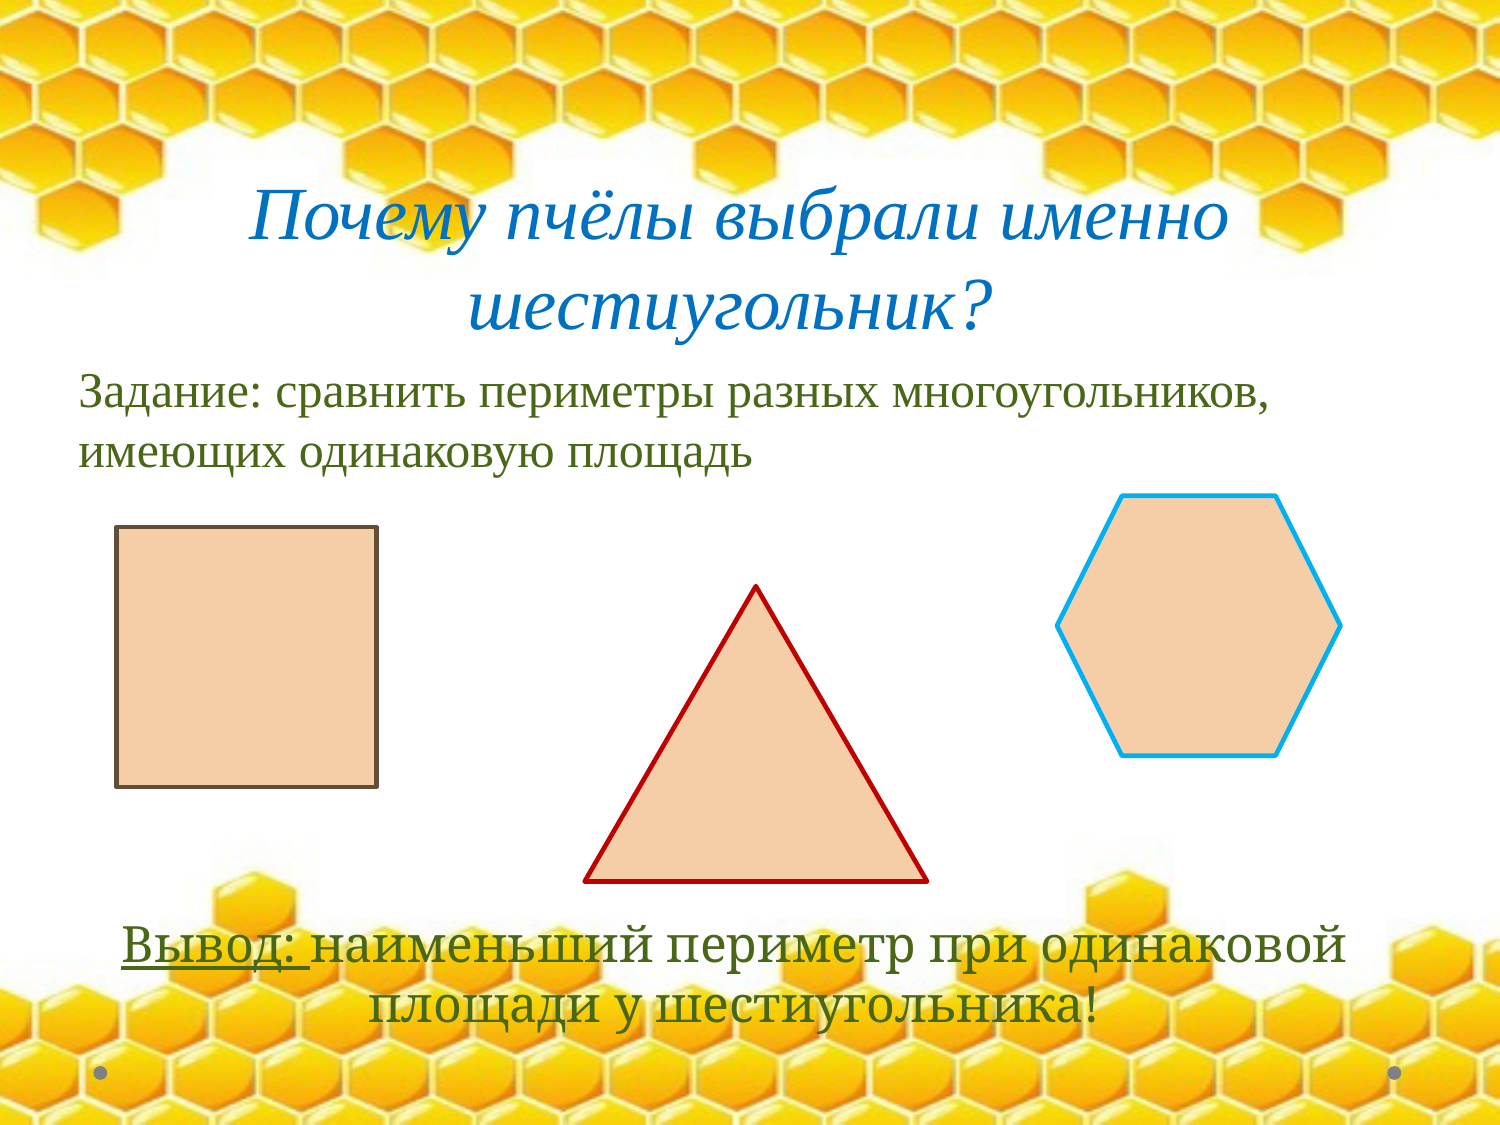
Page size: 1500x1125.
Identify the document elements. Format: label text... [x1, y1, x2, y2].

title Почему пчёлы выбрали именно шестиугольник? [64, 90, 1415, 353]
list Задание: сравнить периметры разных многоугольников, имеющих одинаковую площадь [63, 350, 1414, 904]
text_box Вывод: наименьший периметр при одинаковой площади у шестиугольника! [37, 904, 1432, 1100]
picture [0, 0, 1500, 1125]
text_box [114, 525, 379, 789]
text_box [1054, 493, 1343, 759]
text_box [582, 583, 930, 884]
